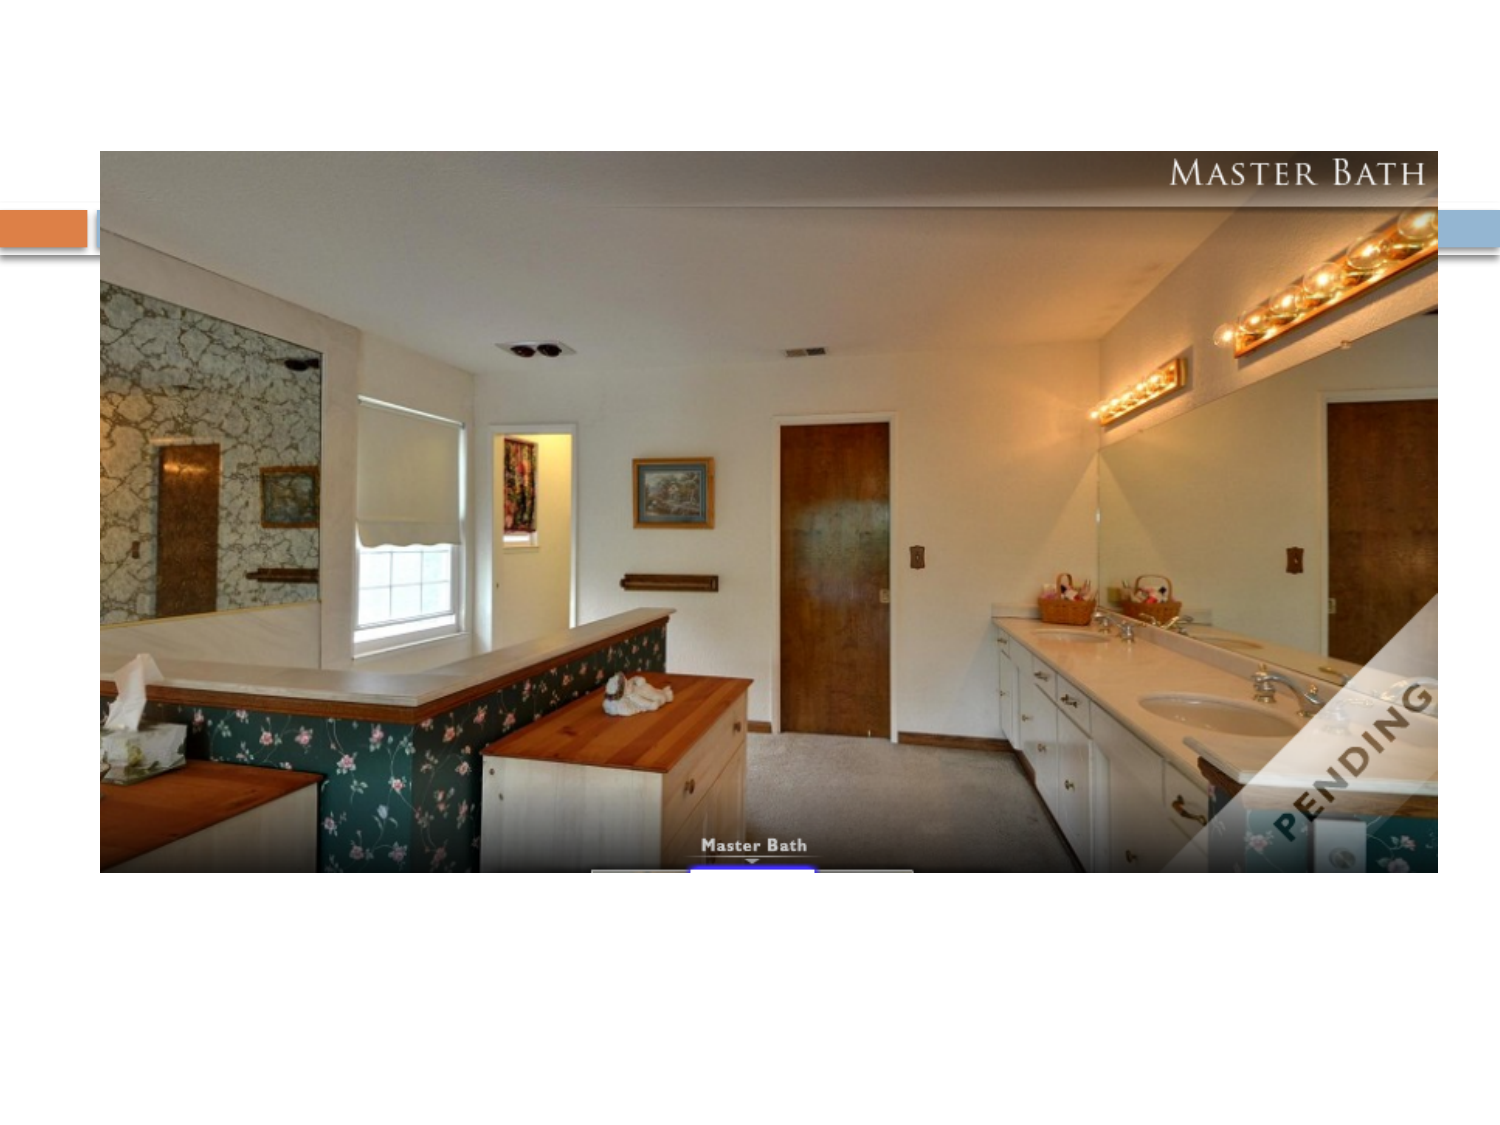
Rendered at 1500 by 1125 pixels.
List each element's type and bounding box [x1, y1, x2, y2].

picture [100, 151, 1439, 873]
